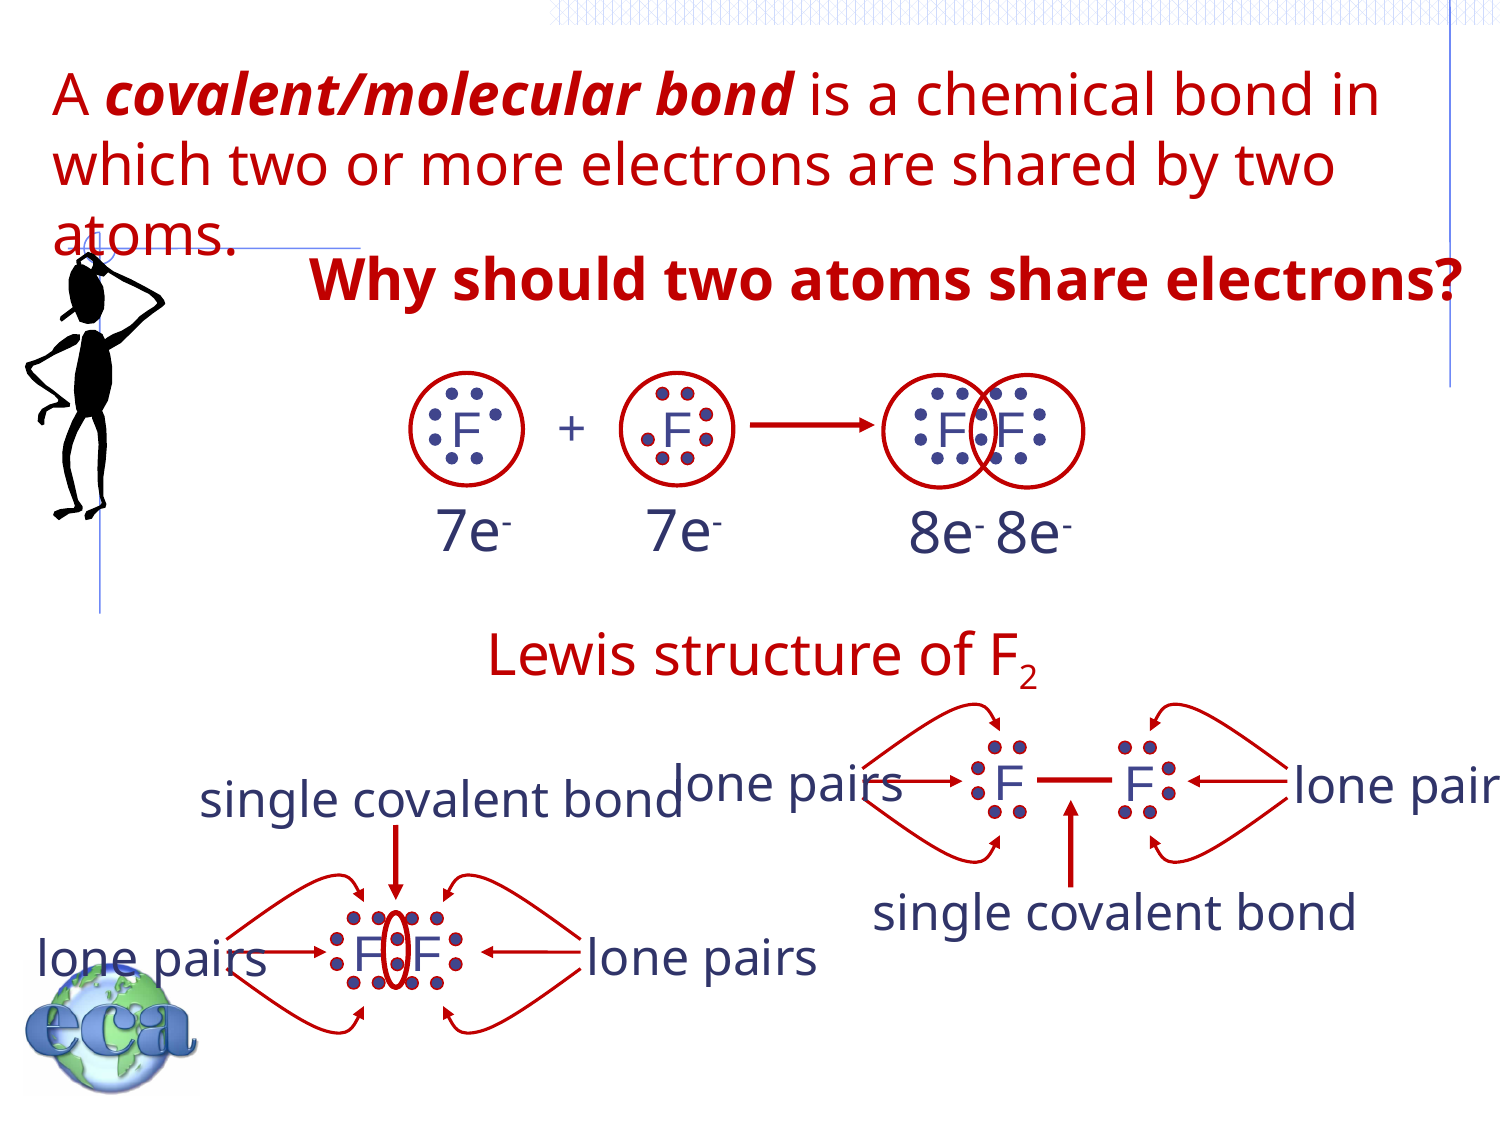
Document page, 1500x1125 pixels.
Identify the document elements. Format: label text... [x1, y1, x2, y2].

text_box A covalent/molecular bond is a chemical bond in which two or more electrons are shared by two atoms. [37, 50, 1450, 232]
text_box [24, 234, 1493, 521]
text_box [541, 387, 615, 466]
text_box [883, 374, 969, 574]
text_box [199, 760, 686, 988]
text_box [410, 372, 528, 572]
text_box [29, 699, 1500, 1038]
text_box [872, 799, 1359, 949]
text_box Lewis structure of F2 [472, 609, 1053, 698]
picture [23, 960, 200, 1096]
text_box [970, 374, 1089, 574]
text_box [620, 372, 739, 572]
